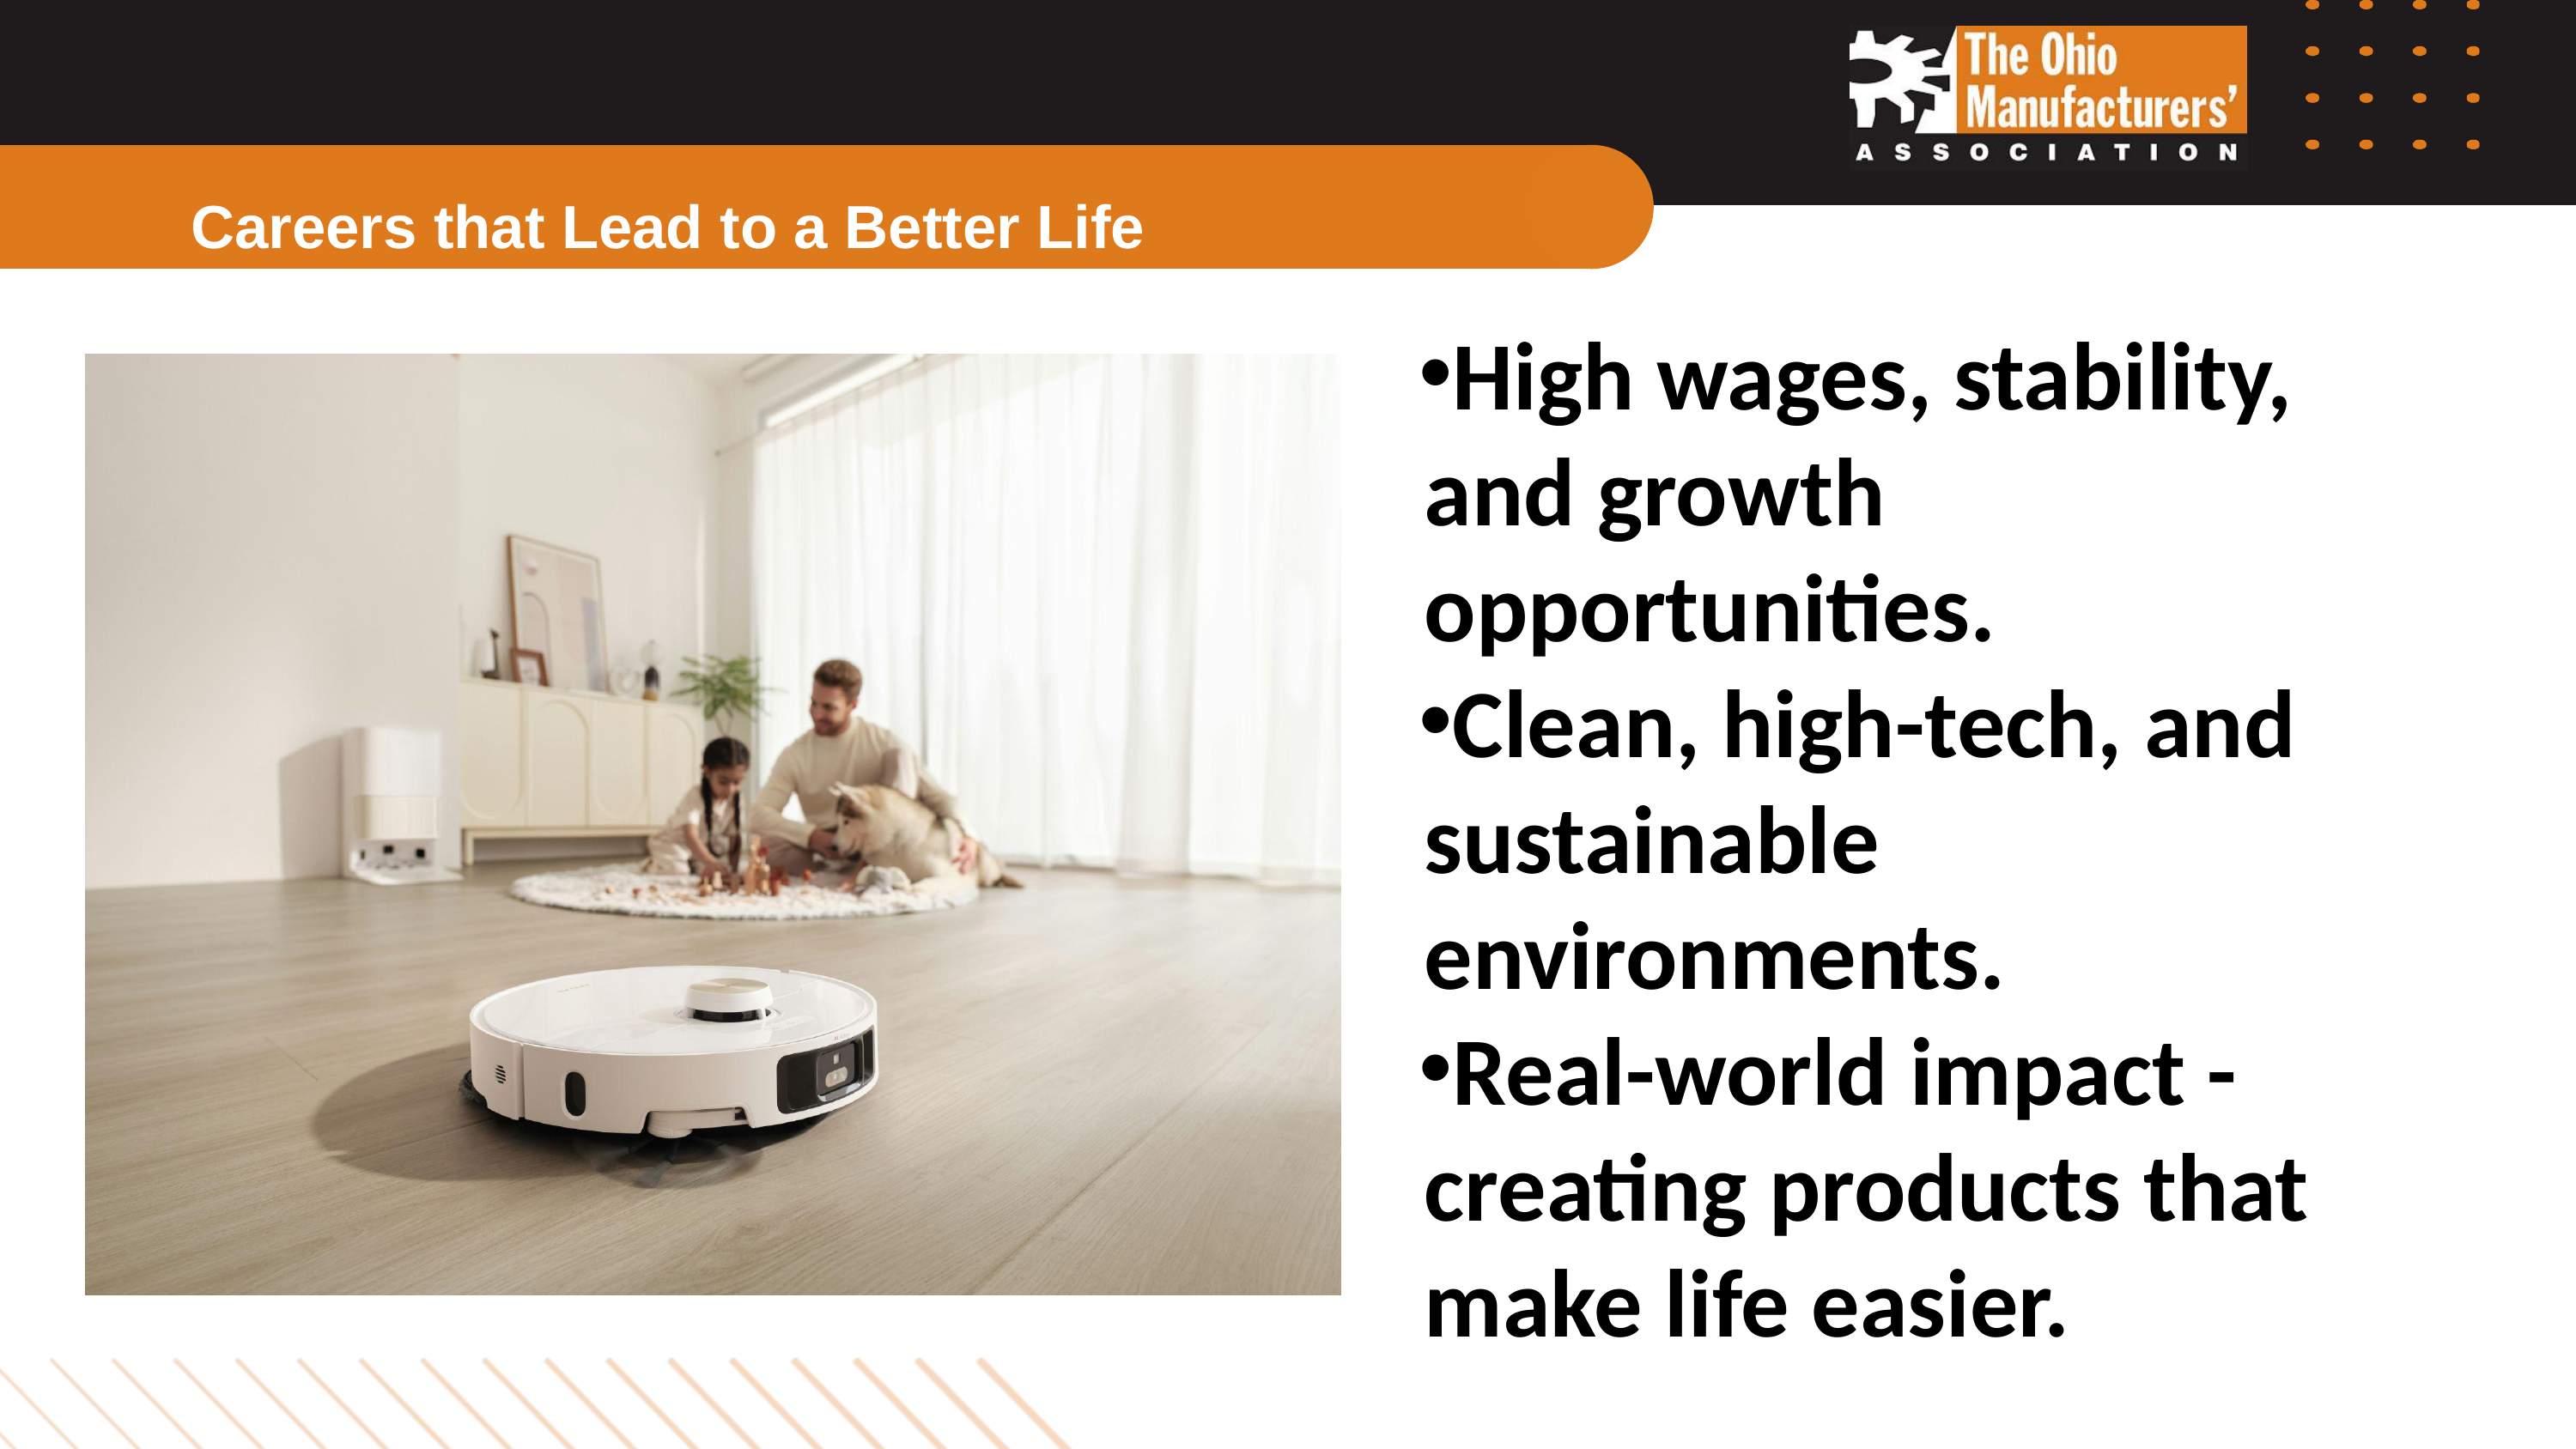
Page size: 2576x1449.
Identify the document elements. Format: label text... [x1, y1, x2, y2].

text_box [0, 0, 2576, 205]
text_box [2306, 0, 2480, 149]
text_box [1850, 26, 2247, 171]
picture [85, 354, 1341, 1296]
text_box [0, 1357, 1592, 1449]
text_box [0, 124, 1592, 270]
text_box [1529, 144, 1655, 270]
text_box High wages, stability, and growth opportunities. Clean, high-tech, and sustainable environments. Real-world impact - creating products that make life easier. [1406, 306, 2417, 1363]
